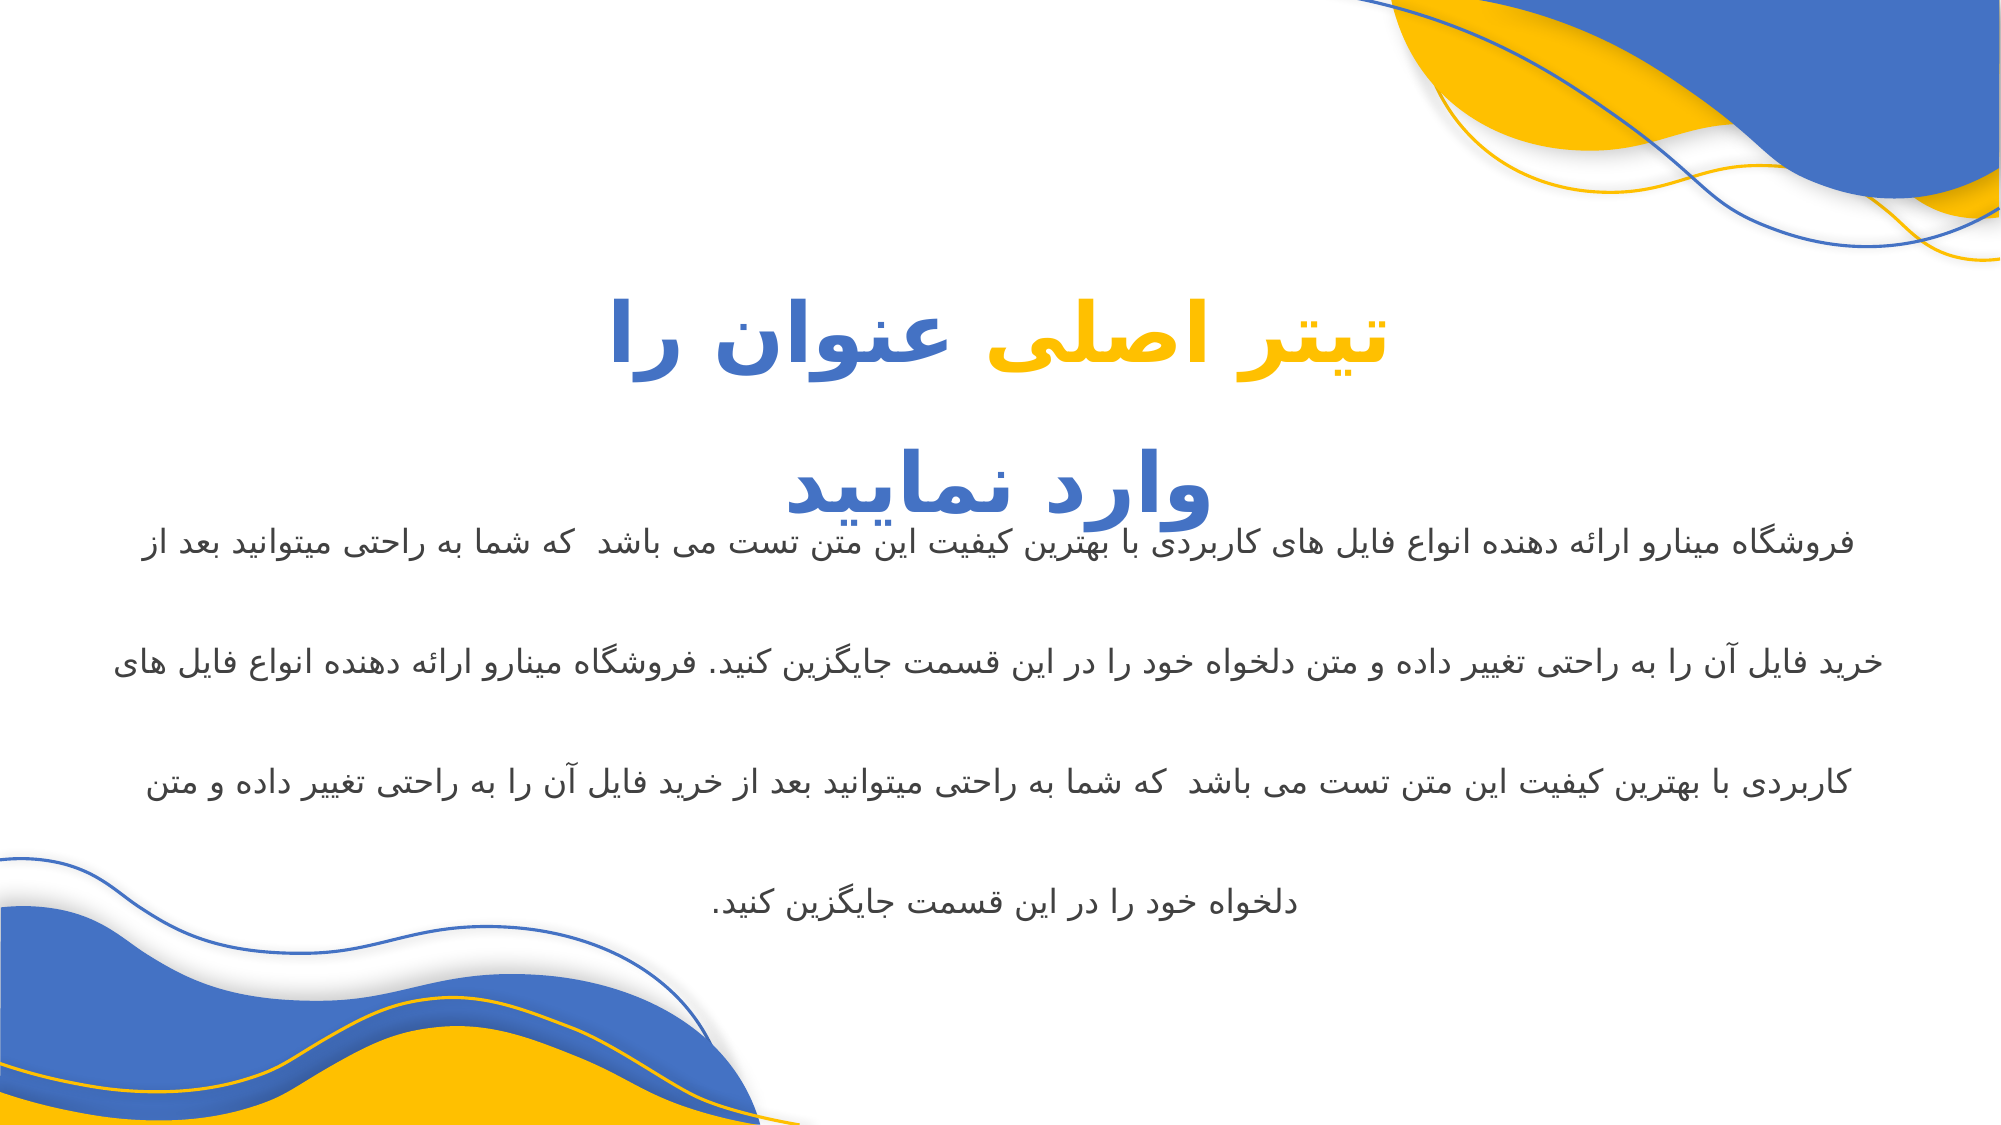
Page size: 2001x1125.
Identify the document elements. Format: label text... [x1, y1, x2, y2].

text_box فروشگاه مینارو ارائه دهنده انواع فایل های کاربردی با بهترین کیفیت این متن تست می باشد که شما به راحتی میتوانید بعد از خرید فایل آن را به راحتی تغییر داده و متن دلخواه خود را در این قسمت جایگزین کنید. فروشگاه مینارو ارائه دهنده انواع فایل های کاربردی با بهترین کیفیت این متن تست می باشد که شما به راحتی میتوانید بعد از خرید فایل آن را به راحتی تغییر داده و متن دلخواه خود را در این قسمت جایگزین کنید. [95, 433, 1904, 1047]
text_box تیتر اصلی عنوان را وارد نمایید [506, 221, 1494, 433]
